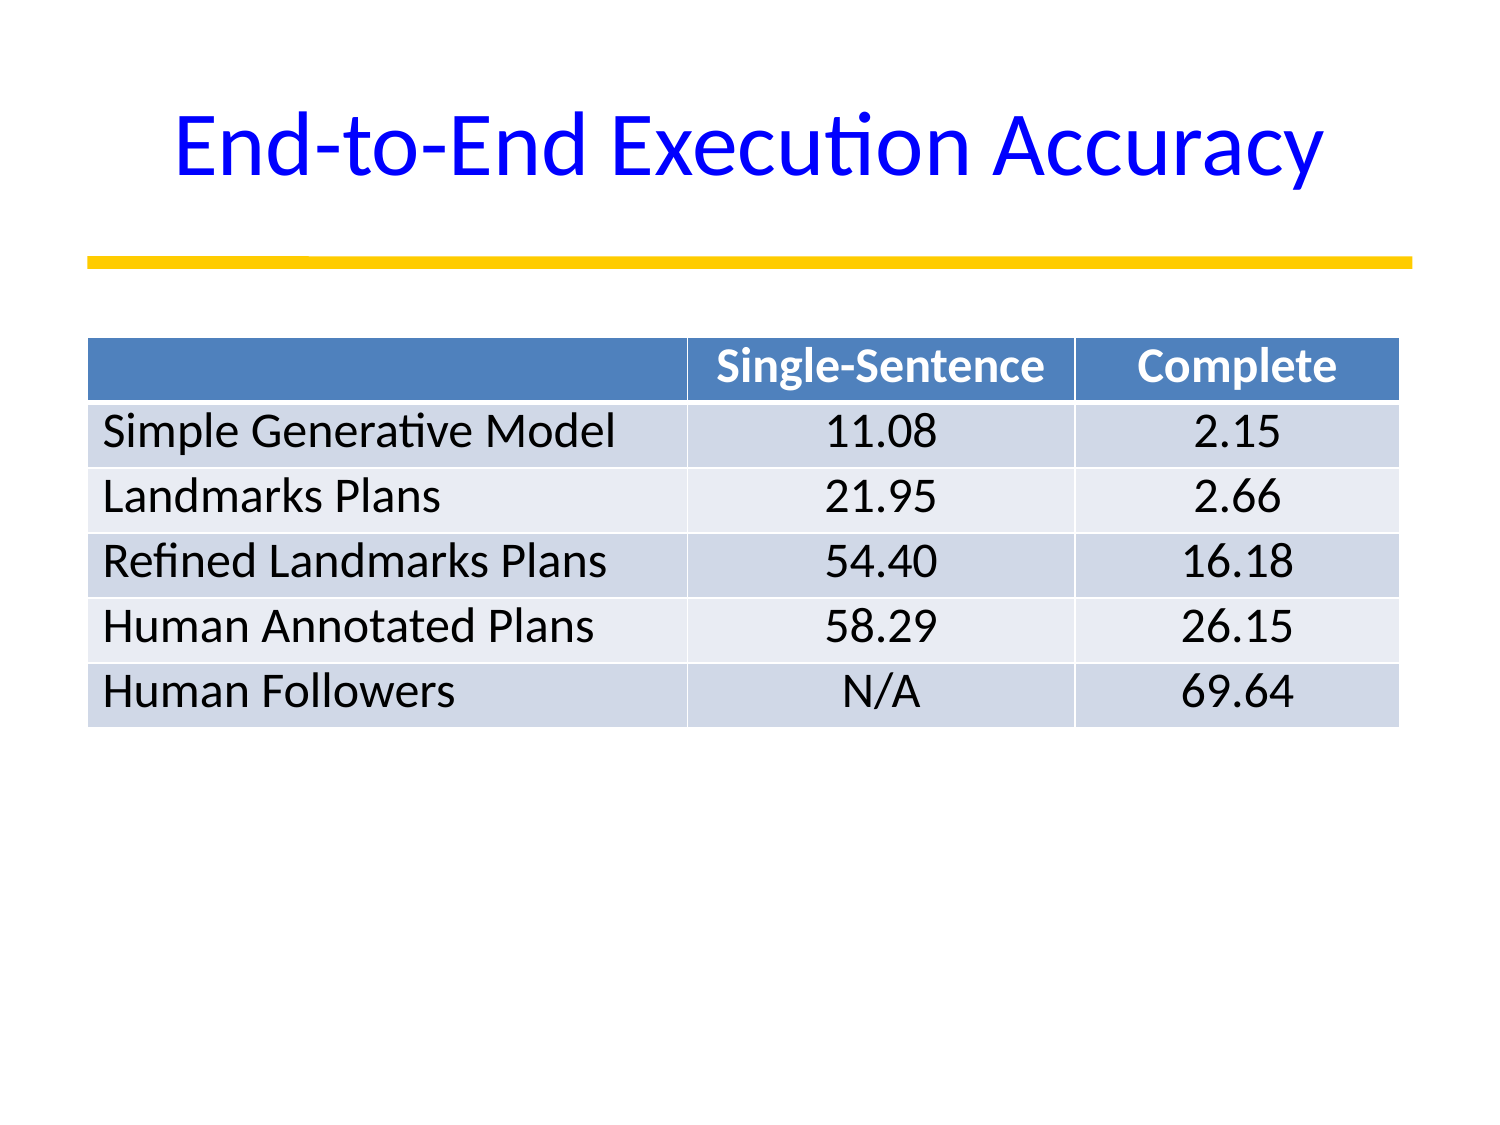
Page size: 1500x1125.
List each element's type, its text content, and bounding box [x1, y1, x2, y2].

table_cell 58.29 [688, 599, 1074, 662]
table_cell Refined Landmarks Plans [88, 534, 687, 597]
table_cell 16.18 [1076, 534, 1399, 597]
table_header [88, 338, 687, 400]
table_cell Landmarks Plans [88, 469, 687, 532]
table_cell 21.95 [688, 469, 1074, 532]
title End-to-End Execution Accuracy [75, 45, 1425, 233]
table_header Complete [1076, 338, 1399, 400]
table_cell Human Annotated Plans [88, 599, 687, 662]
table_cell 69.64 [1076, 664, 1399, 727]
table_cell 26.15 [1076, 599, 1399, 662]
table_cell N/A [688, 664, 1074, 727]
table_header Single-Sentence [688, 338, 1074, 400]
table_cell Simple Generative Model [88, 405, 687, 467]
table_cell Human Followers [88, 664, 687, 727]
table_cell 2.15 [1076, 405, 1399, 467]
table_cell 11.08 [688, 405, 1074, 467]
table_cell 54.40 [688, 534, 1074, 597]
table_cell 2.66 [1076, 469, 1399, 532]
